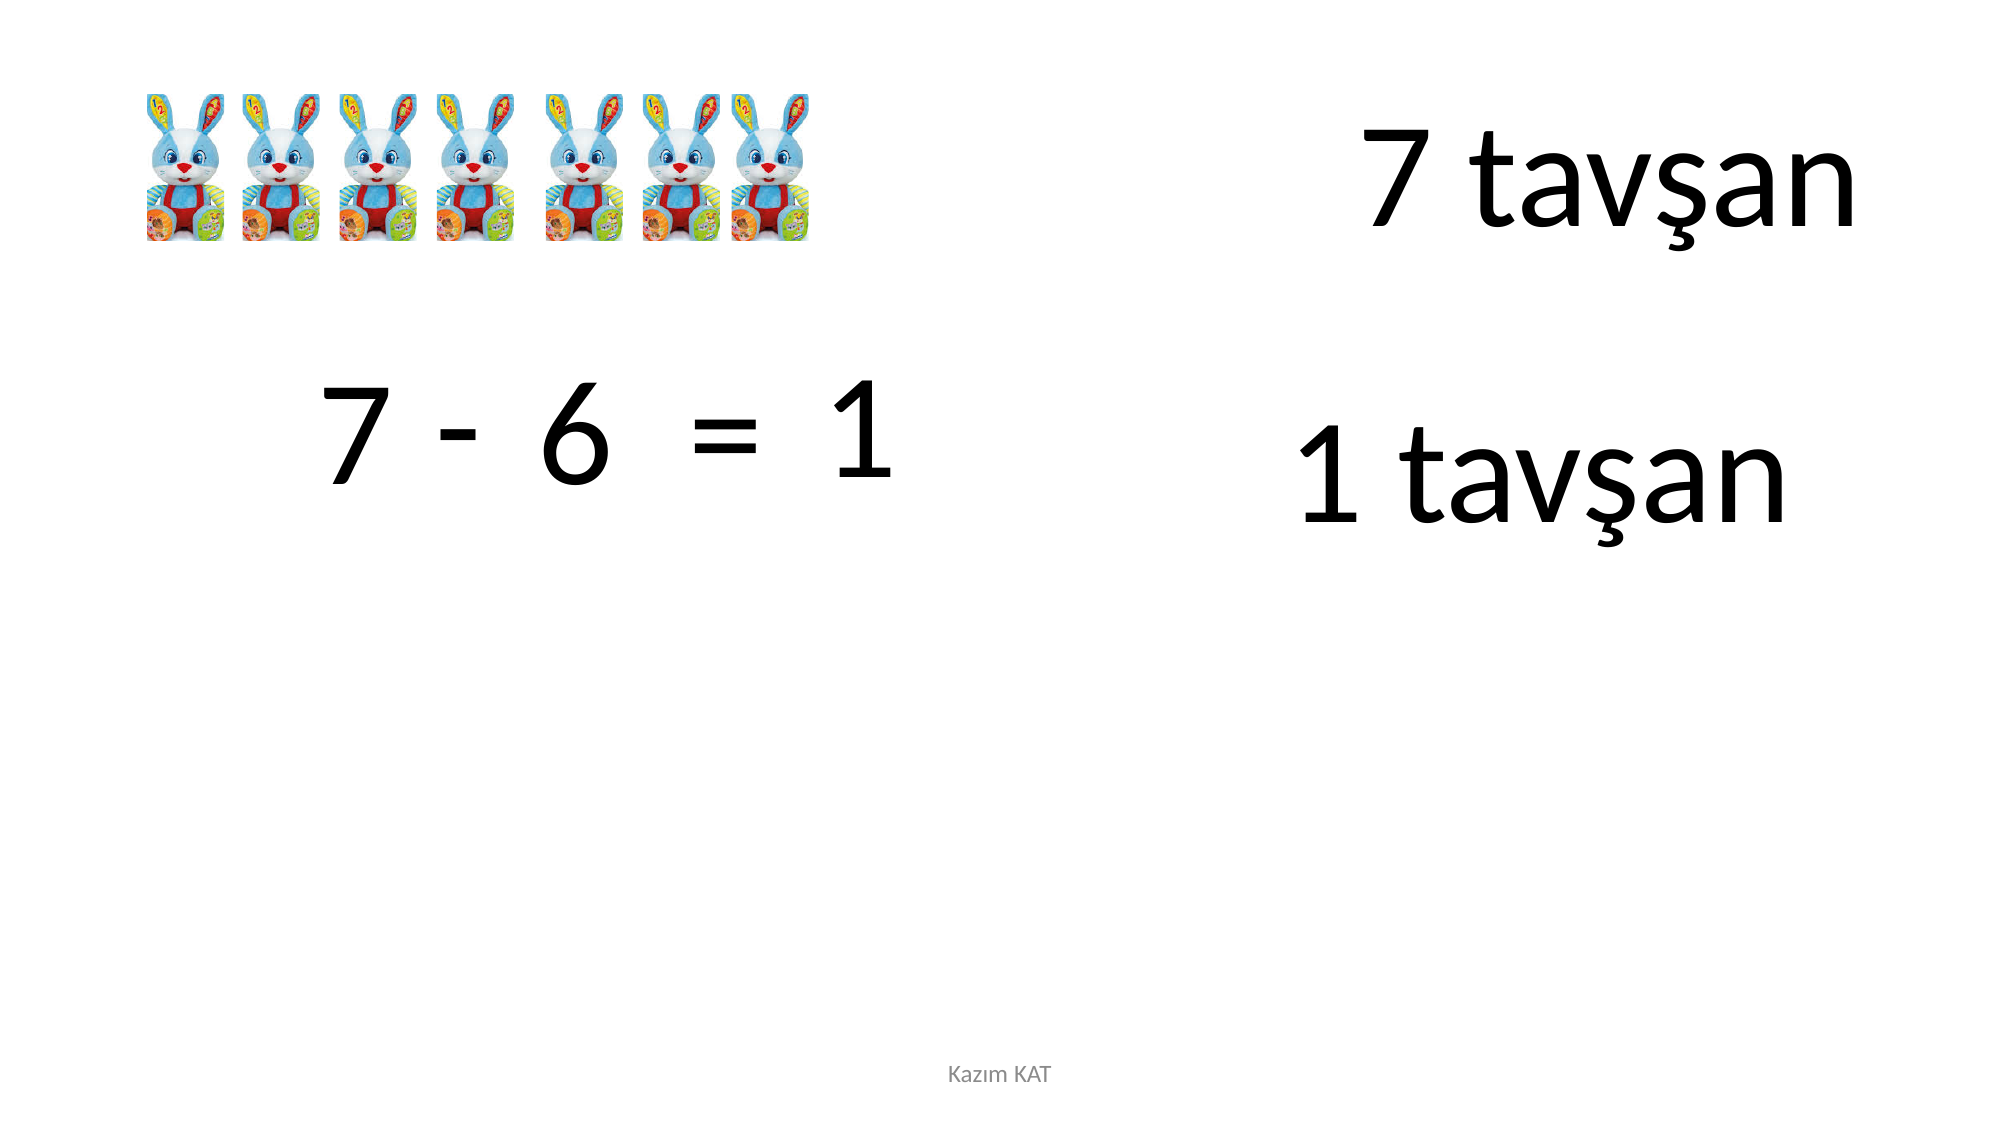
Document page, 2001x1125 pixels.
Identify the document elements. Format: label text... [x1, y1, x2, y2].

picture [642, 94, 720, 241]
text_box 1 [806, 319, 901, 515]
text_box 1 tavşan [1272, 365, 1930, 561]
text_box - [420, 319, 530, 515]
text_box 7 tavşan [1342, 69, 2000, 264]
footer Kazım KAT [662, 1042, 1338, 1103]
picture [545, 94, 623, 241]
text_box = [674, 326, 784, 522]
picture [731, 94, 809, 241]
picture [147, 94, 225, 241]
text_box 6 [522, 326, 674, 522]
picture [436, 94, 514, 241]
text_box 7 [302, 326, 462, 522]
picture [339, 94, 417, 241]
picture [242, 94, 320, 241]
